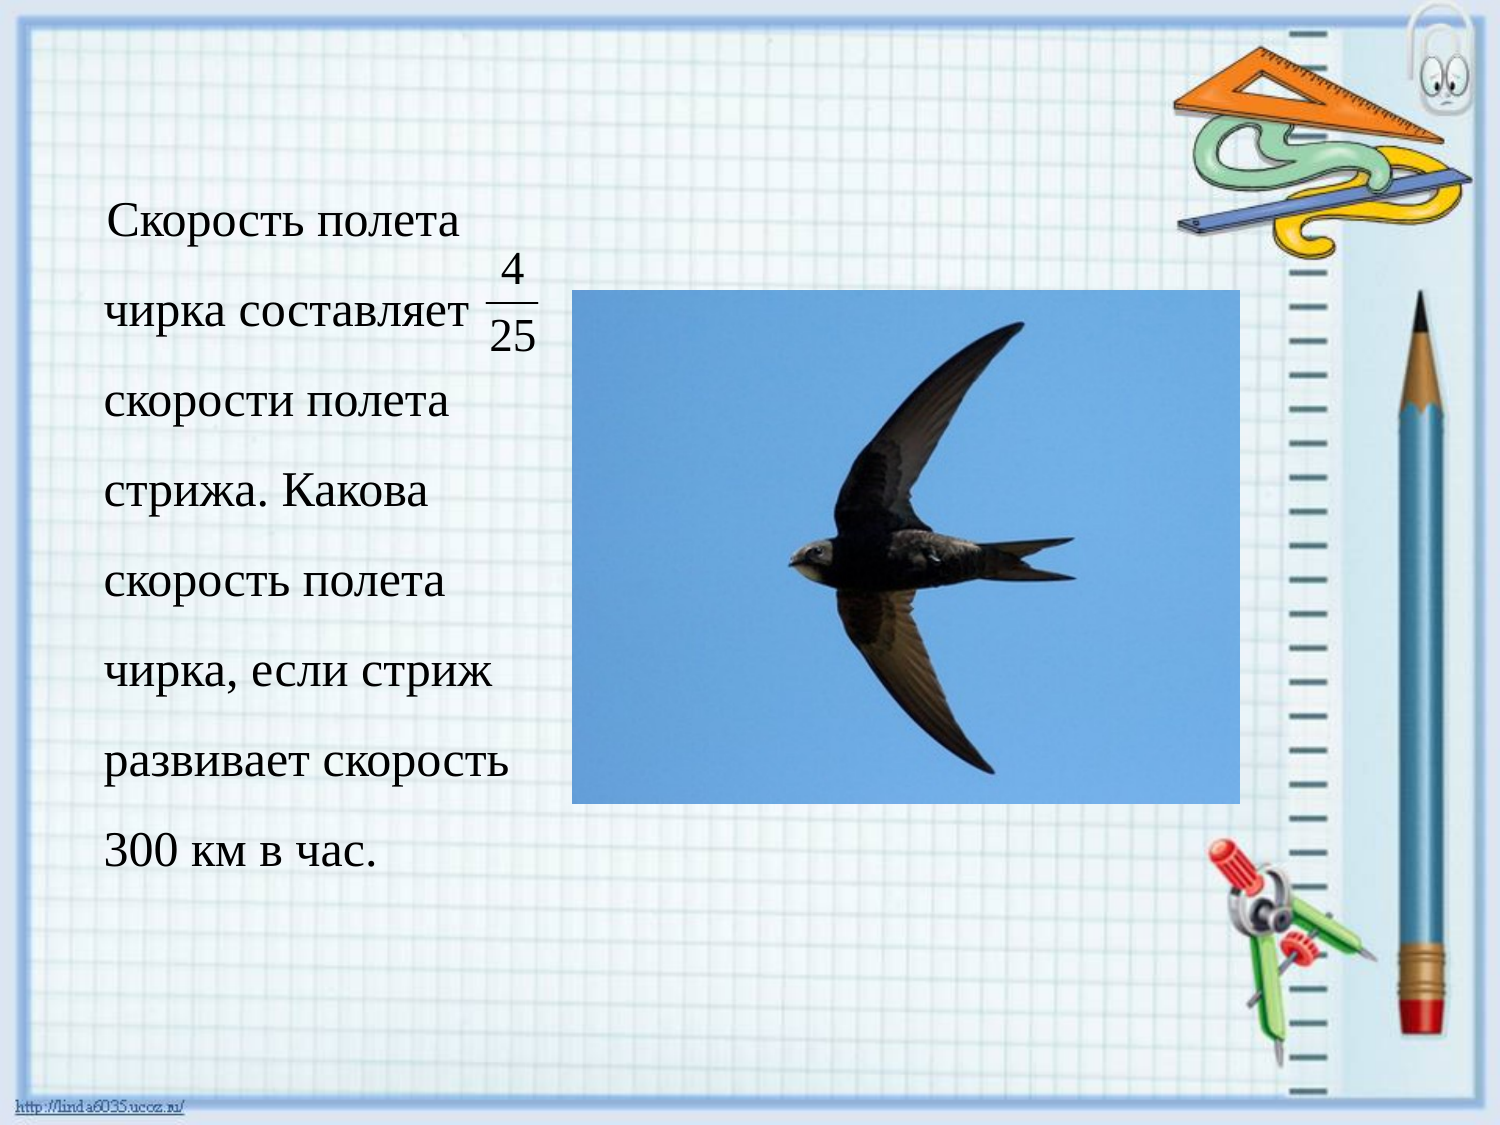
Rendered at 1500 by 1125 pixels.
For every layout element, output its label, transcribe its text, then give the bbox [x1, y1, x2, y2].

picture [0, 0, 1500, 1125]
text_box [478, 239, 550, 362]
list Скорость полета чирка составляет скорости полета стрижа. Какова скорость полета чирка, если стриж развивает скорость 300 км в час. [88, 148, 562, 852]
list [572, 290, 1241, 804]
